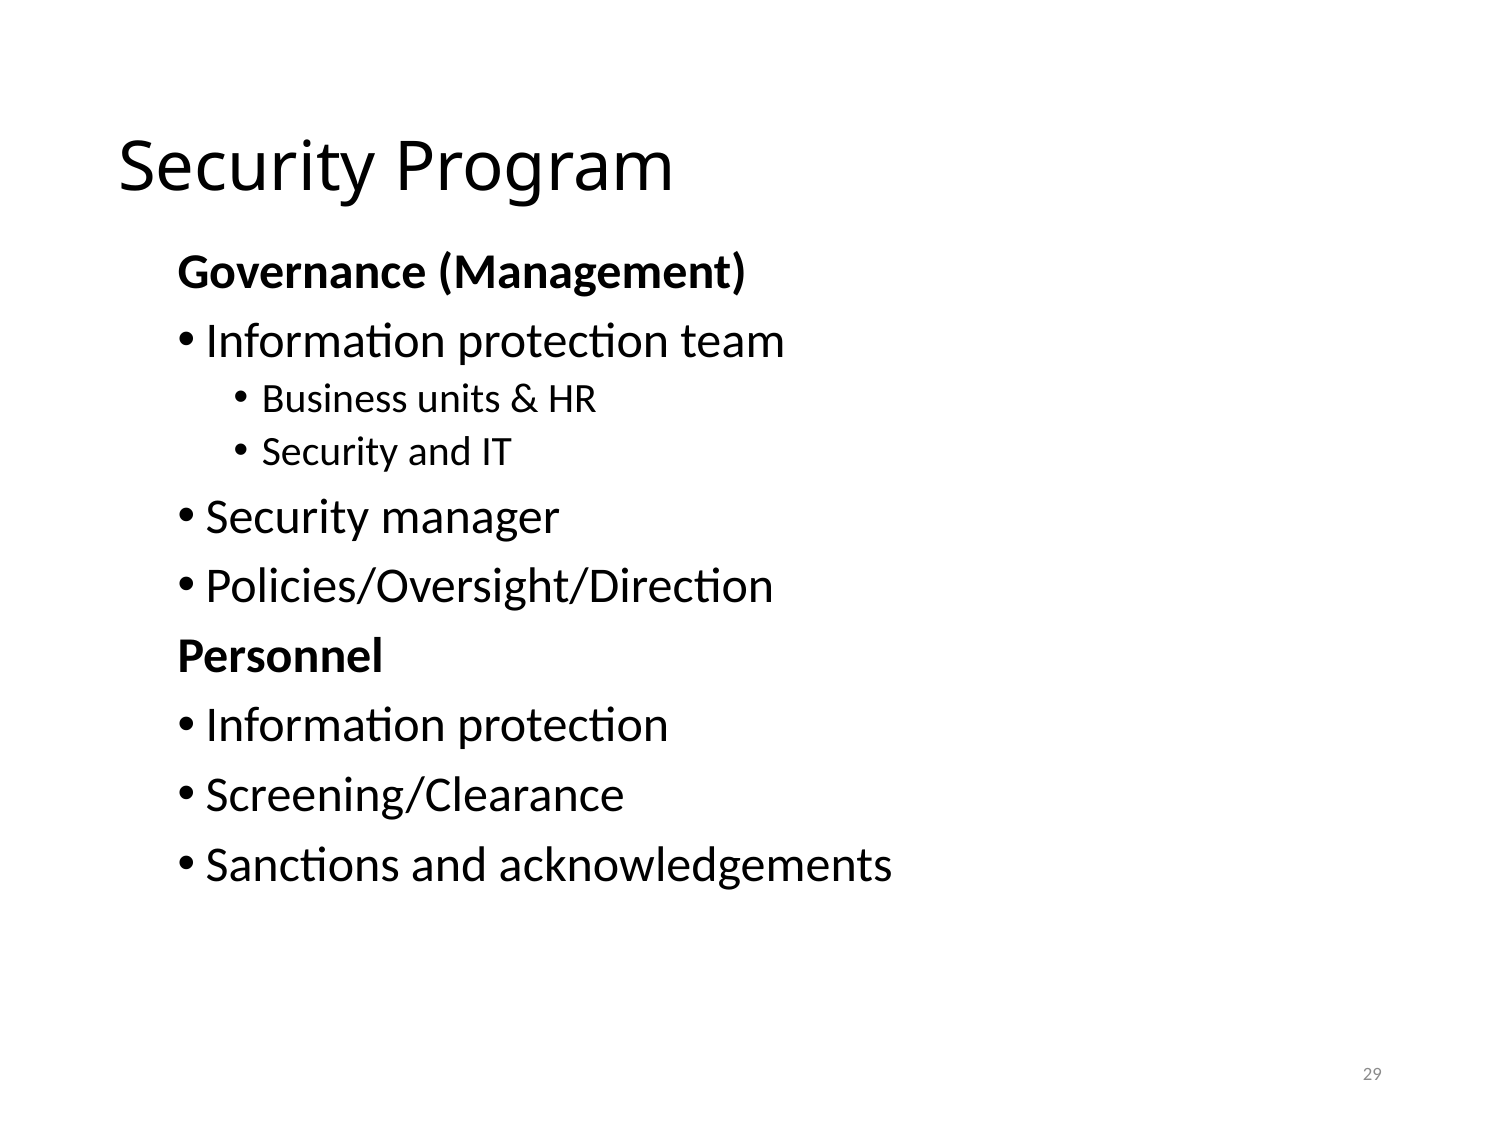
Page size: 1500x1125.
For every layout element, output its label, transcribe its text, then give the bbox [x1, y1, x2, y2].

slide_number 29 [1059, 1042, 1397, 1103]
list Governance (Management) Information protection team Business units & HR Security and IT Security manager Policies/Oversight/Direction Personnel Information protection Screening/Clearance Sanctions and acknowledgements [162, 237, 1425, 980]
title Security Program [103, 59, 1397, 278]
